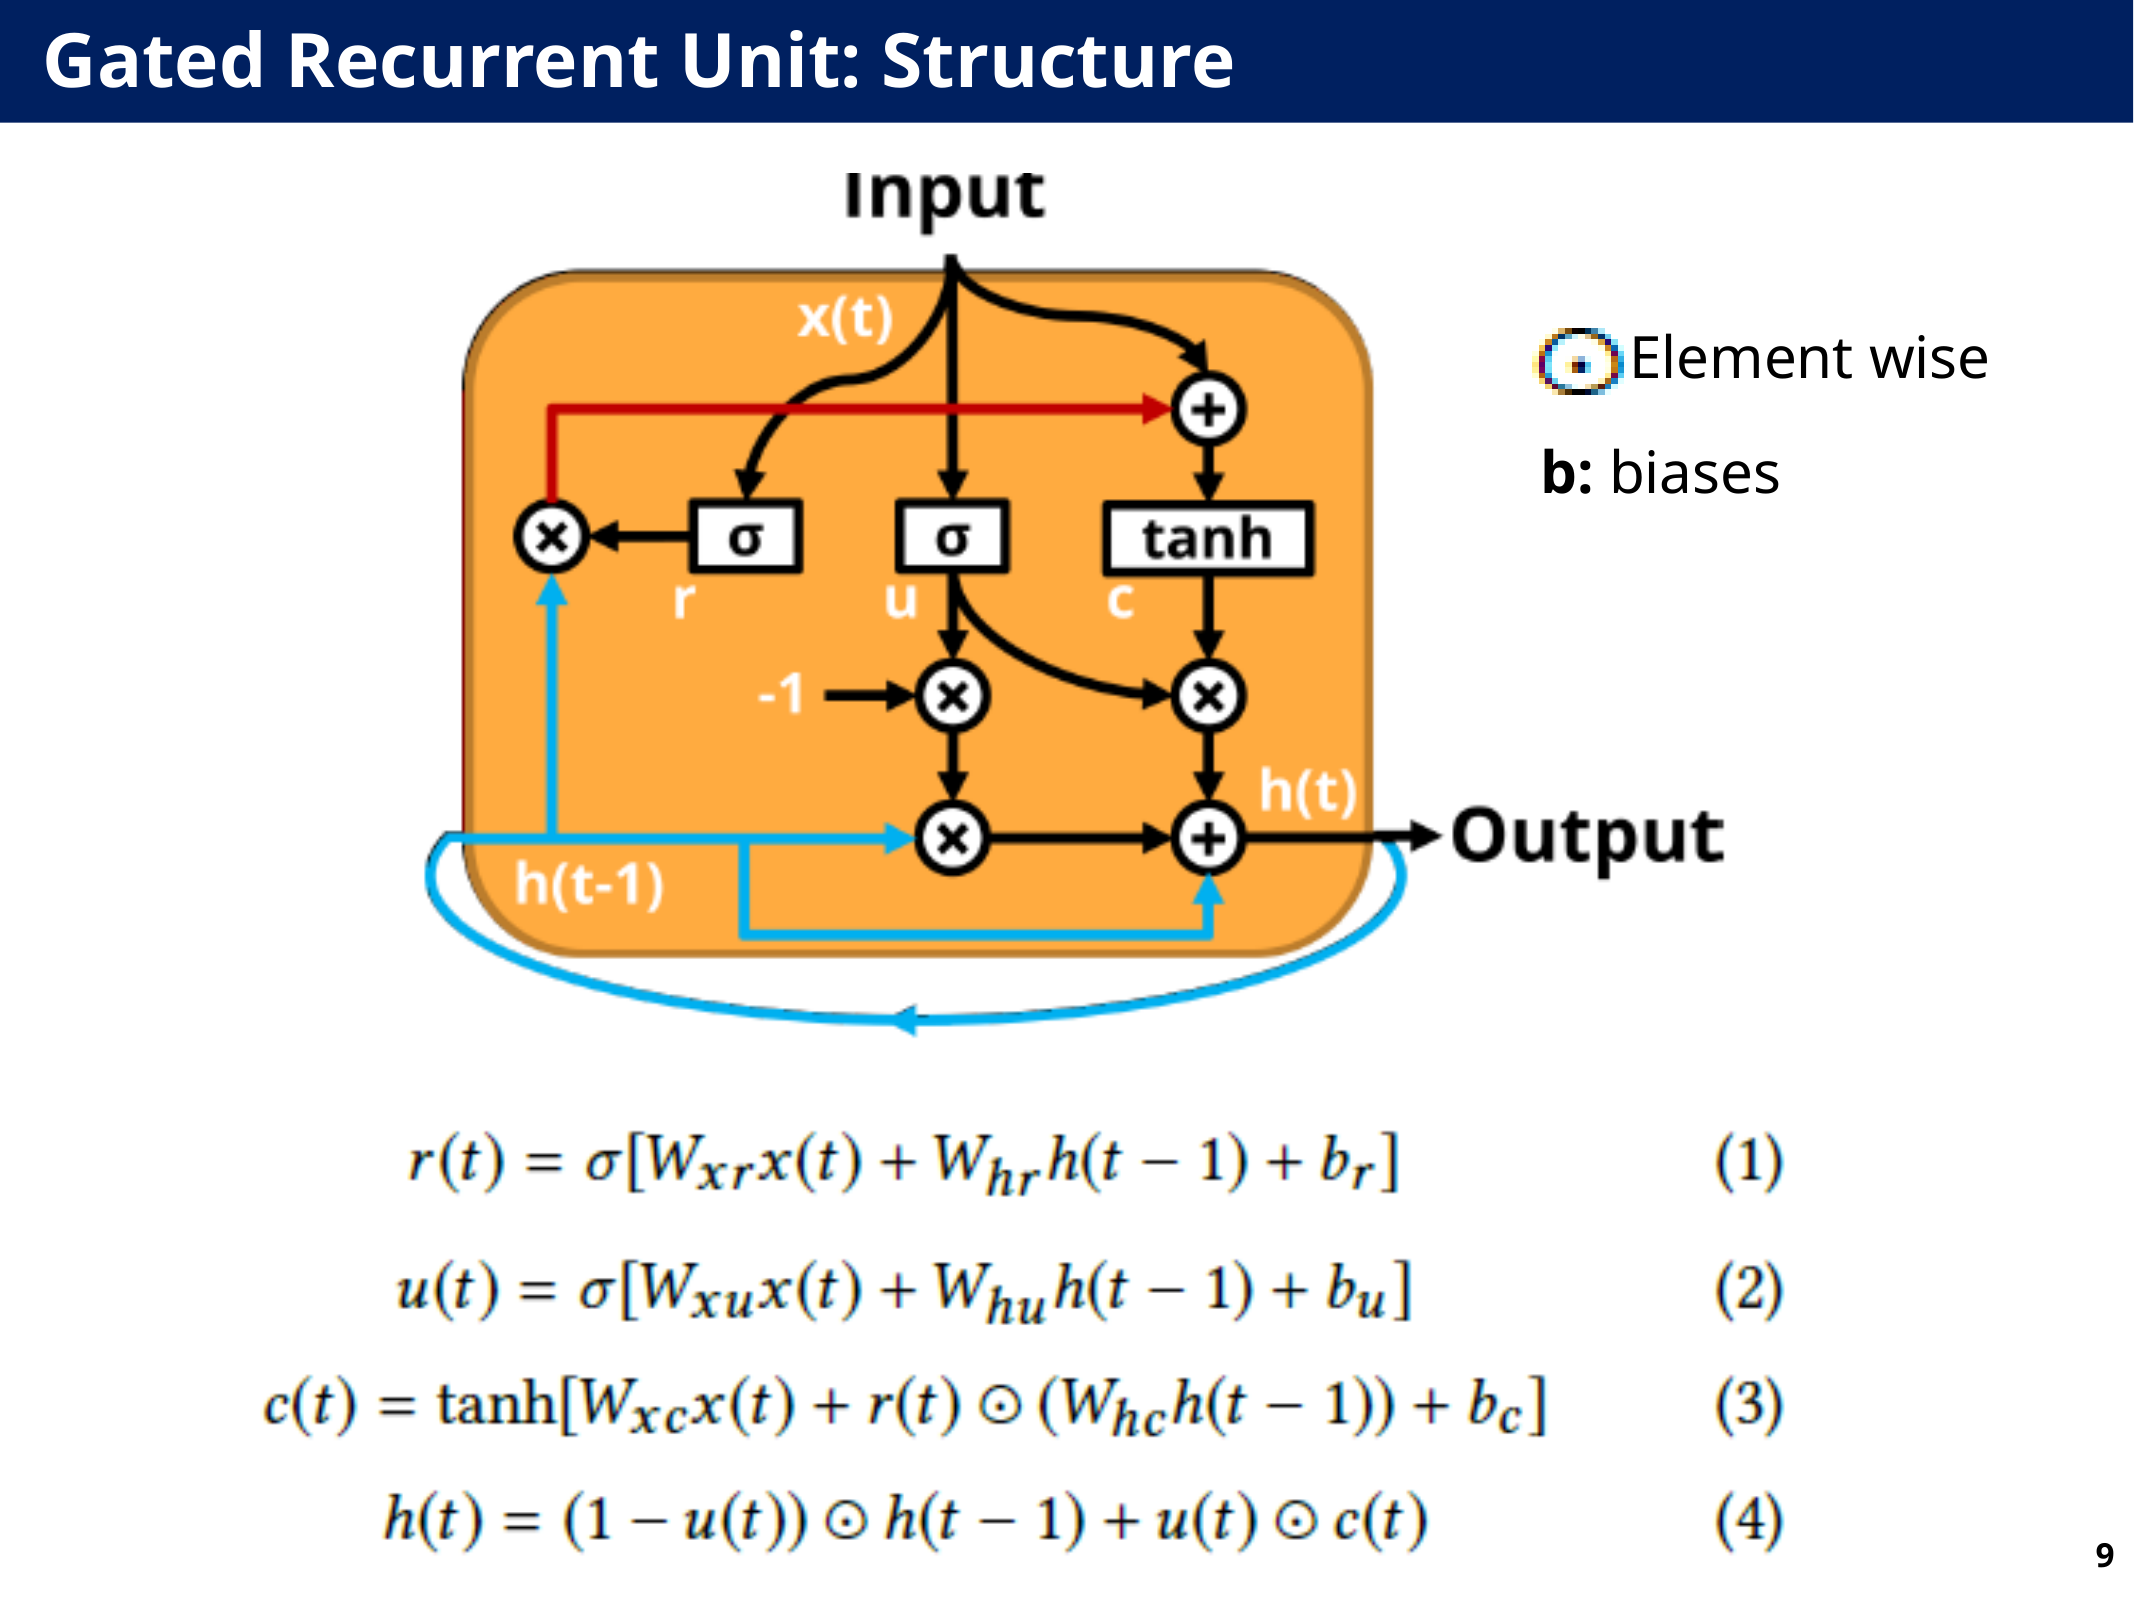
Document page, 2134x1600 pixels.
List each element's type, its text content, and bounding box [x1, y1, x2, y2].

text_box b: biases [1772, 427, 2134, 513]
title Gated Recurrent Unit: Structure [0, 0, 2134, 123]
text_box Element wise [1772, 312, 2134, 398]
picture [366, 173, 1767, 1056]
picture [221, 1107, 1852, 1585]
slide_number 9 [1632, 1514, 2130, 1600]
